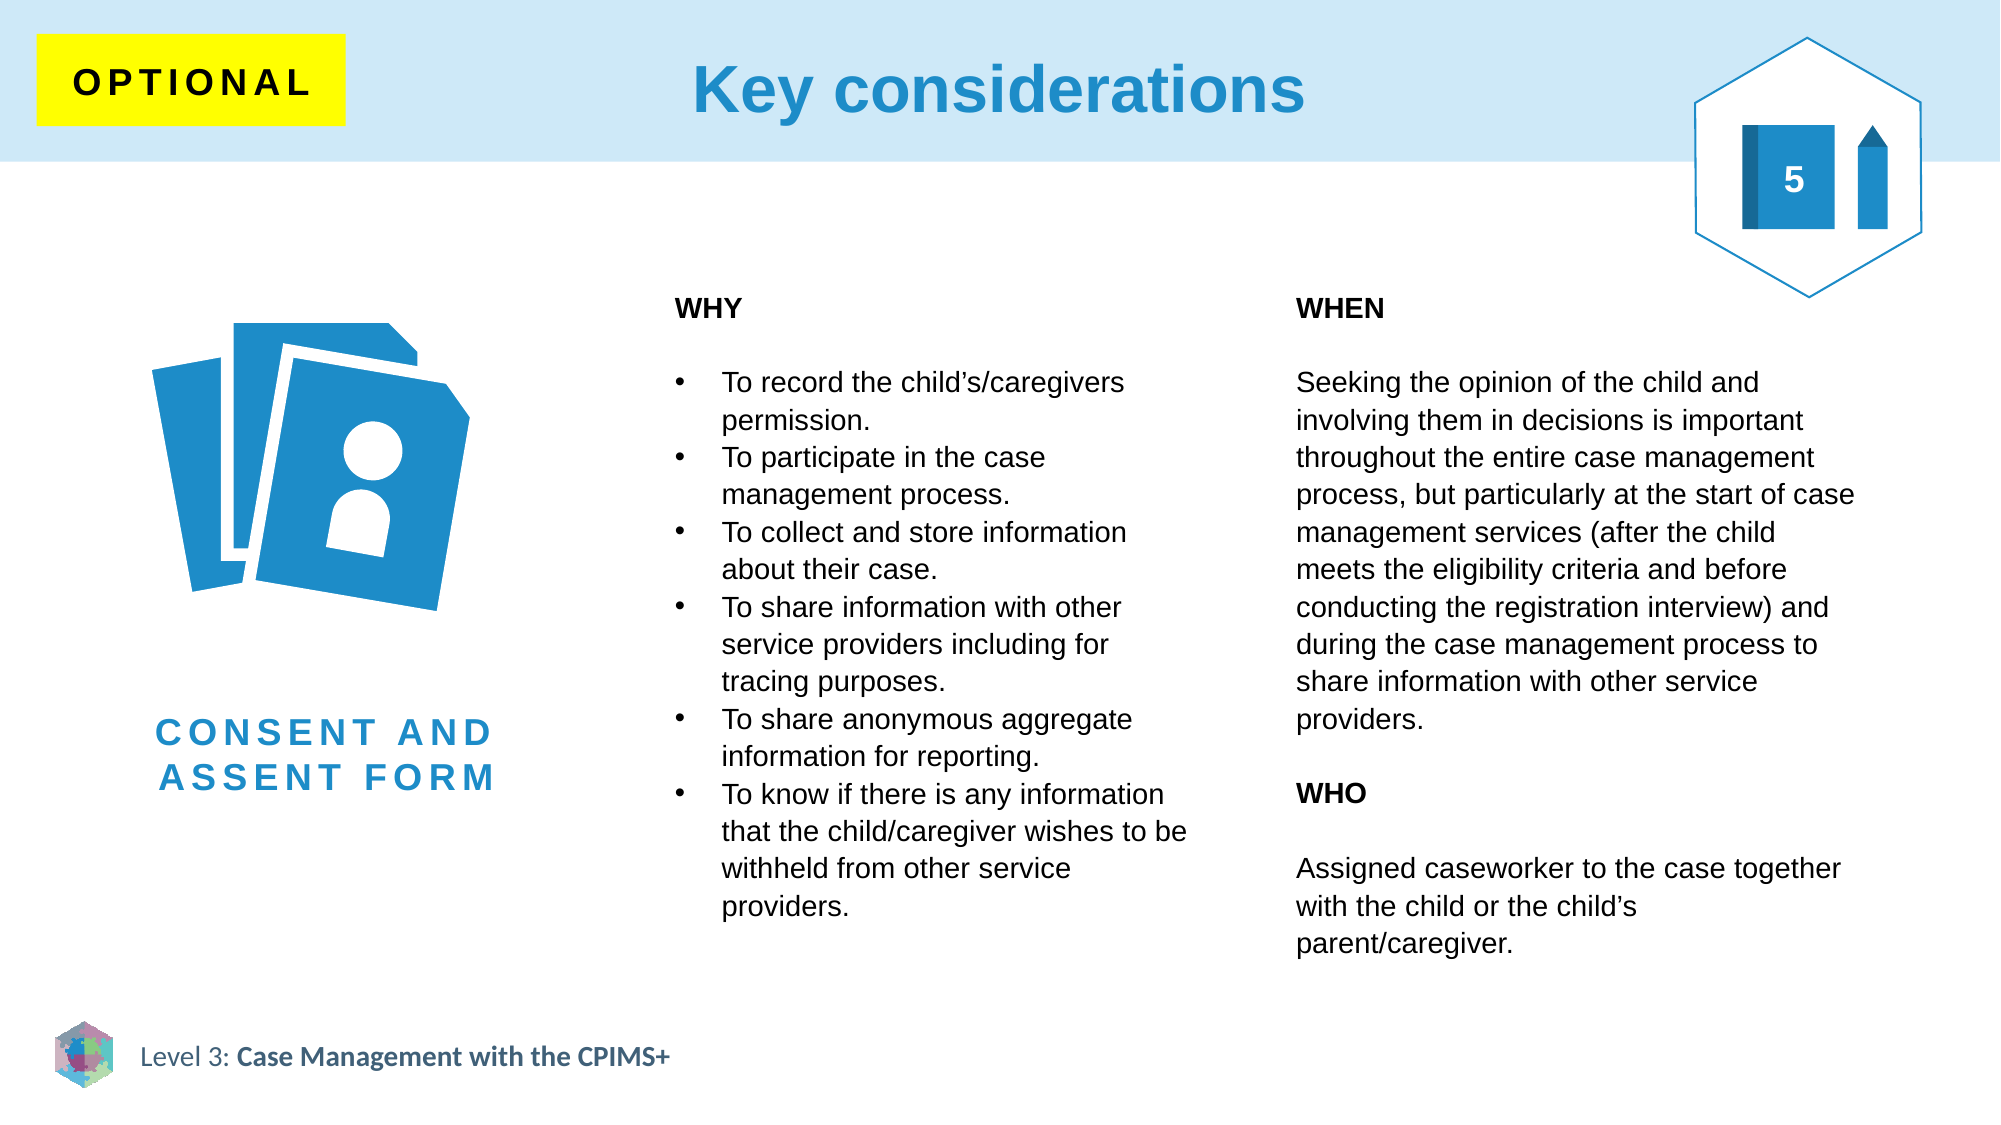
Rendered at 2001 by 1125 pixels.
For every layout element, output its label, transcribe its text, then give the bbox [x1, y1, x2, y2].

text_box WHEN Seeking the opinion of the child and involving them in decisions is important throughout the entire case management process, but particularly at the start of case management services (after the child meets the eligibility criteria and before conducting the registration interview) and during the case management process to share information with other service providers. WHO Assigned caseworker to the case together with the child or the child’s parent/caregiver. [1281, 279, 1879, 967]
text_box WHY To record the child’s/caregivers permission. To participate in the case management process. To collect and store information about their case. To share information with other service providers including for tracing purposes. To share anonymous aggregate information for reporting. To know if there is any information that the child/caregiver wishes to be withheld from other service providers. [660, 279, 1209, 930]
picture [55, 1021, 113, 1088]
text_box OPTIONAL [36, 33, 347, 127]
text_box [1677, 55, 1939, 280]
title Key considerations [137, 19, 1863, 163]
text_box CONSENT AND ASSENT FORM [121, 700, 531, 806]
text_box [164, 316, 464, 604]
